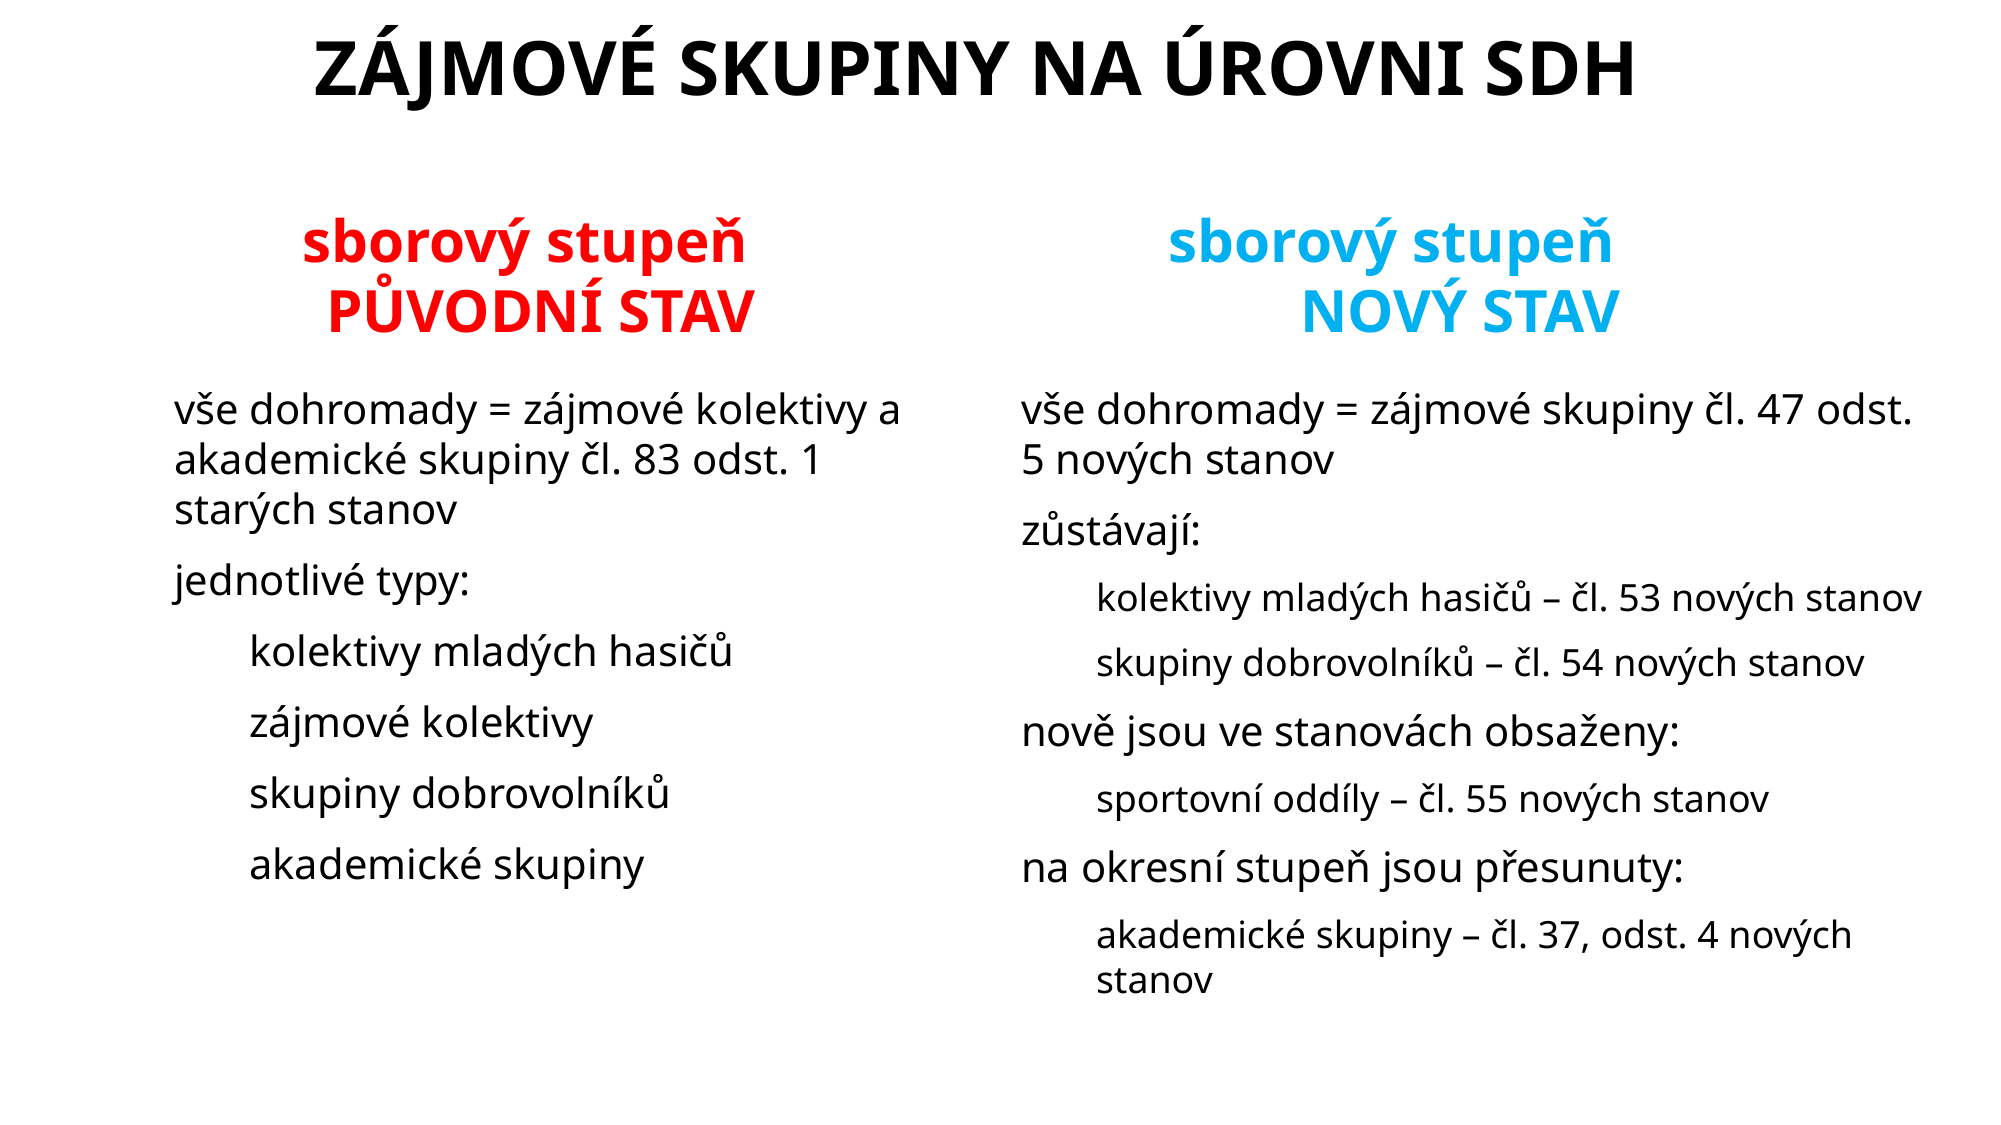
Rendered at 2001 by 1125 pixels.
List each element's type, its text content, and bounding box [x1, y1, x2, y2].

list sborový stupeň PŮVODNÍ STAV [159, 257, 923, 352]
list vše dohromady = zájmové skupiny čl. 47 odst. 5 nových stanov zůstávají: kolektivy mladých hasičů – čl. 53 nových stanov skupiny dobrovolníků – čl. 54 nových stanov nově jsou ve stanovách obsaženy: sportovní oddíly – čl. 55 nových stanov na okresní stupeň jsou přesunuty: akademické skupiny – čl. 37, odst. 4 nových stanov [959, 375, 1962, 1112]
text_box ZÁJMOVÉ SKUPINY NA ÚROVNI SDH [296, 12, 1658, 118]
list sborový stupeň NOVÝ STAV [1077, 257, 1843, 352]
list vše dohromady = zájmové kolektivy a akademické skupiny čl. 83 odst. 1 starých stanov jednotlivé typy: kolektivy mladých hasičů zájmové kolektivy skupiny dobrovolníků akademické skupiny [112, 375, 923, 1055]
